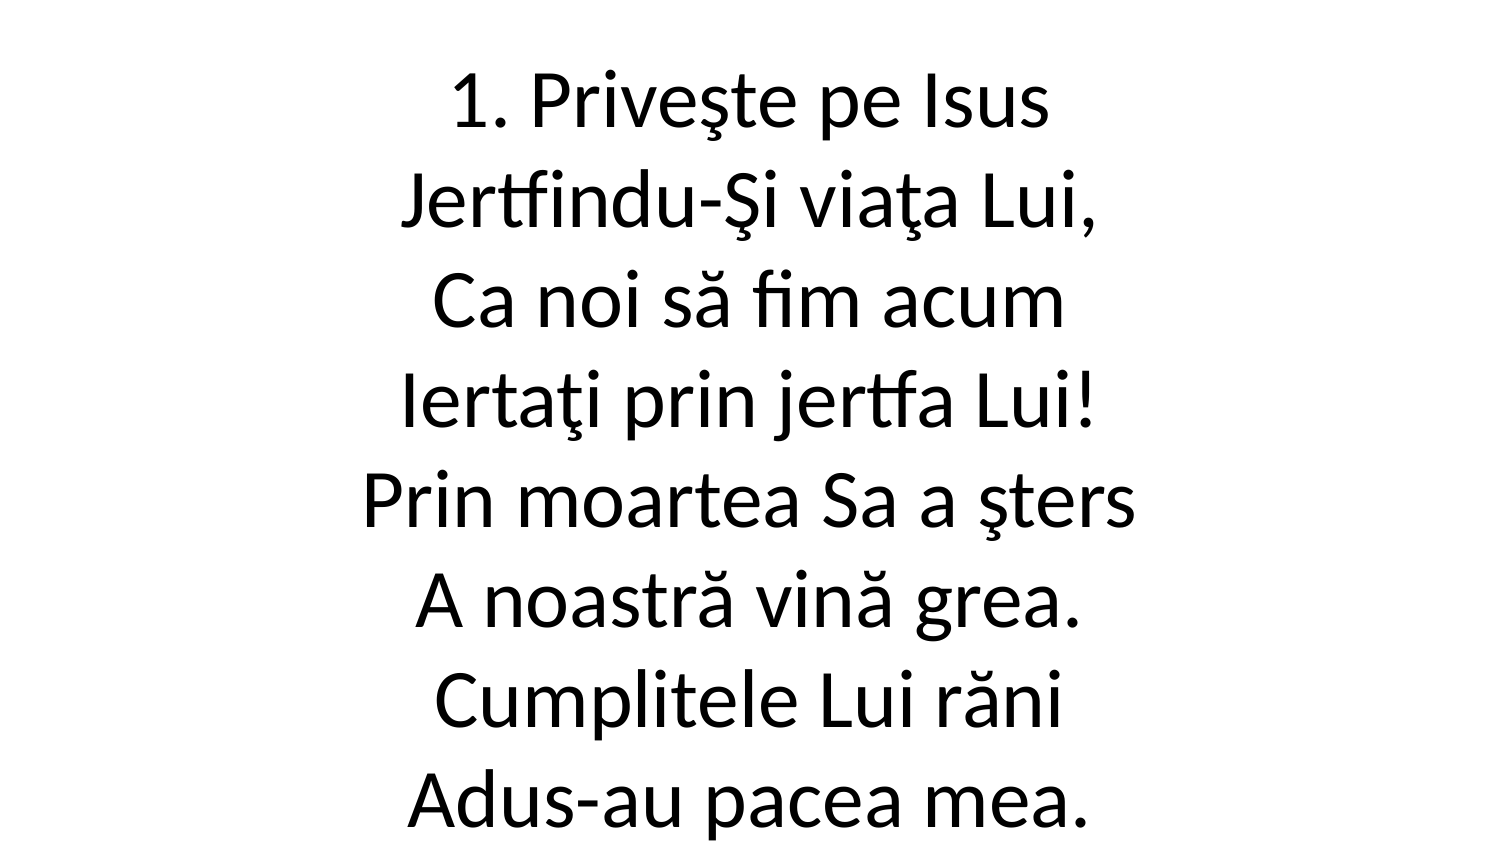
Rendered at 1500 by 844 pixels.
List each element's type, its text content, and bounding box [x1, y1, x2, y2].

text_box 1. Priveşte pe Isus Jertfindu-Şi viaţa Lui, Ca noi să fim acum Iertaţi prin jertfa Lui! Prin moartea Sa a şters A noastră vină grea. Cumplitele Lui răni Adus-au pacea mea. [346, 0, 1153, 844]
